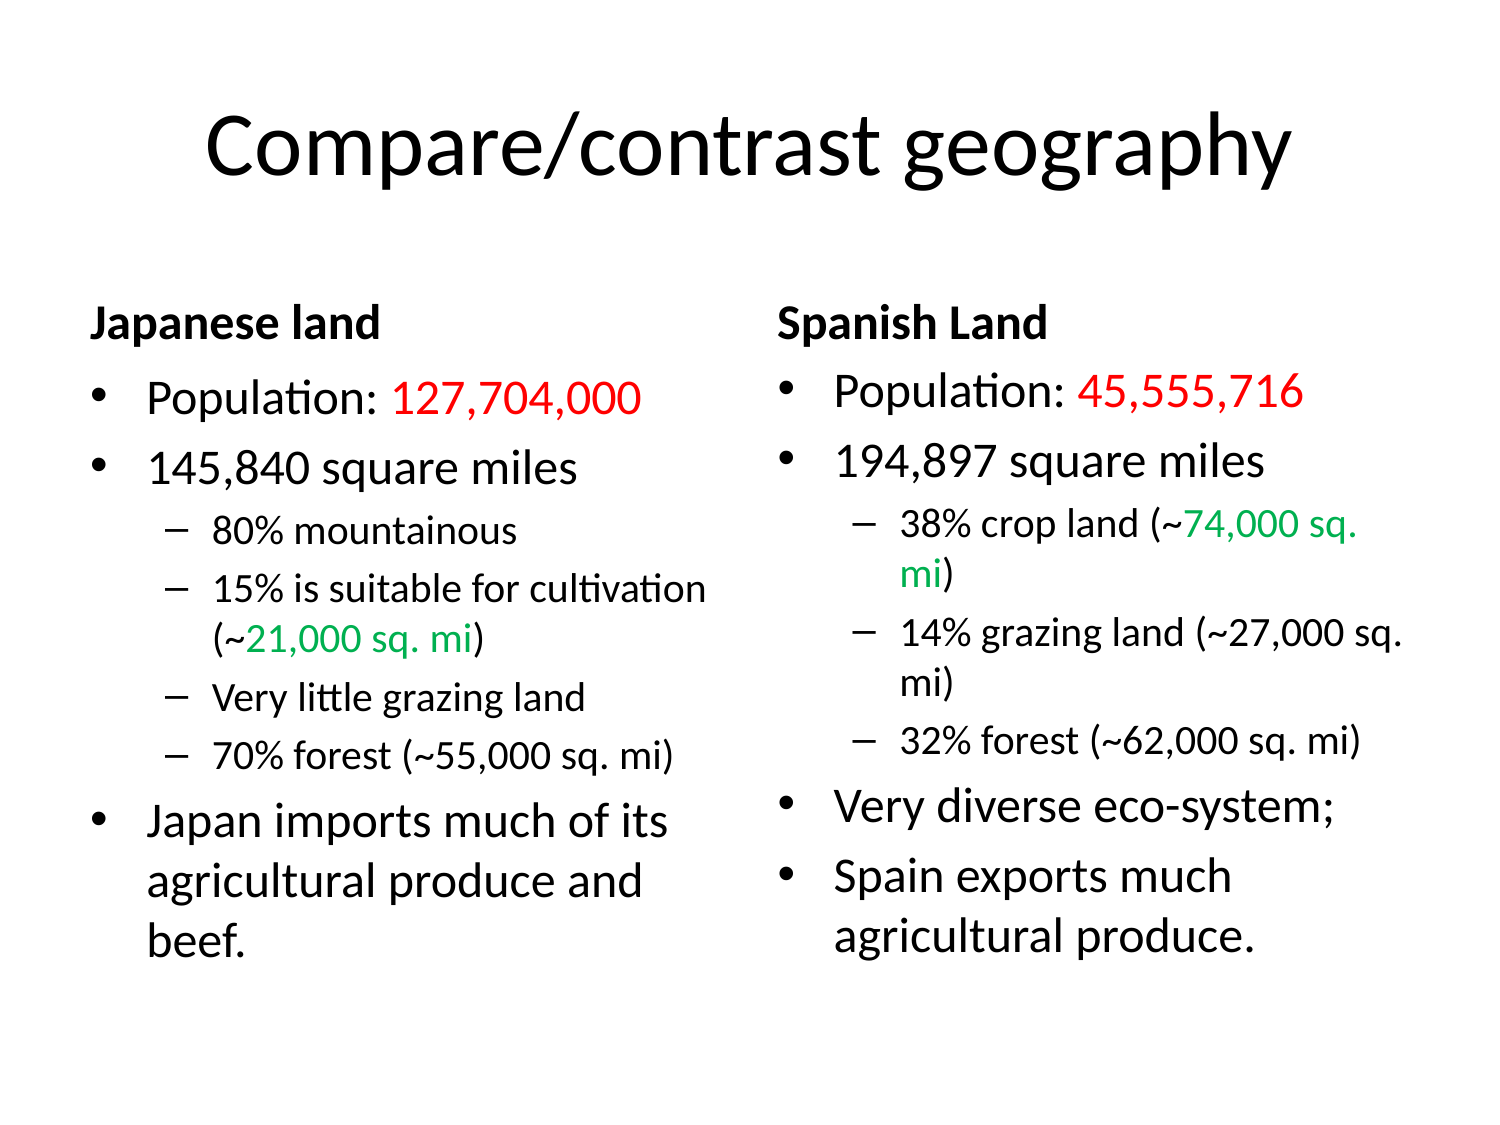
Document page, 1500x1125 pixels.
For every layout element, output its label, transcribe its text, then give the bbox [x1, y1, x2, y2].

title Compare/contrast geography [75, 45, 1425, 233]
list Japanese land [75, 251, 738, 356]
list Spanish Land [761, 251, 1425, 357]
list Population: 127,704,000 145,840 square miles 80% mountainous 15% is suitable for cultivation (~21,000 sq. mi) Very little grazing land 70% forest (~55,000 sq. mi) Japan imports much of its agricultural produce and beef. [75, 356, 738, 1005]
list Population: 45,555,716 194,897 square miles 38% crop land (~74,000 sq. mi) 14% grazing land (~27,000 sq. mi) 32% forest (~62,000 sq. mi) Very diverse eco-system; Spain exports much agricultural produce. [762, 350, 1426, 999]
